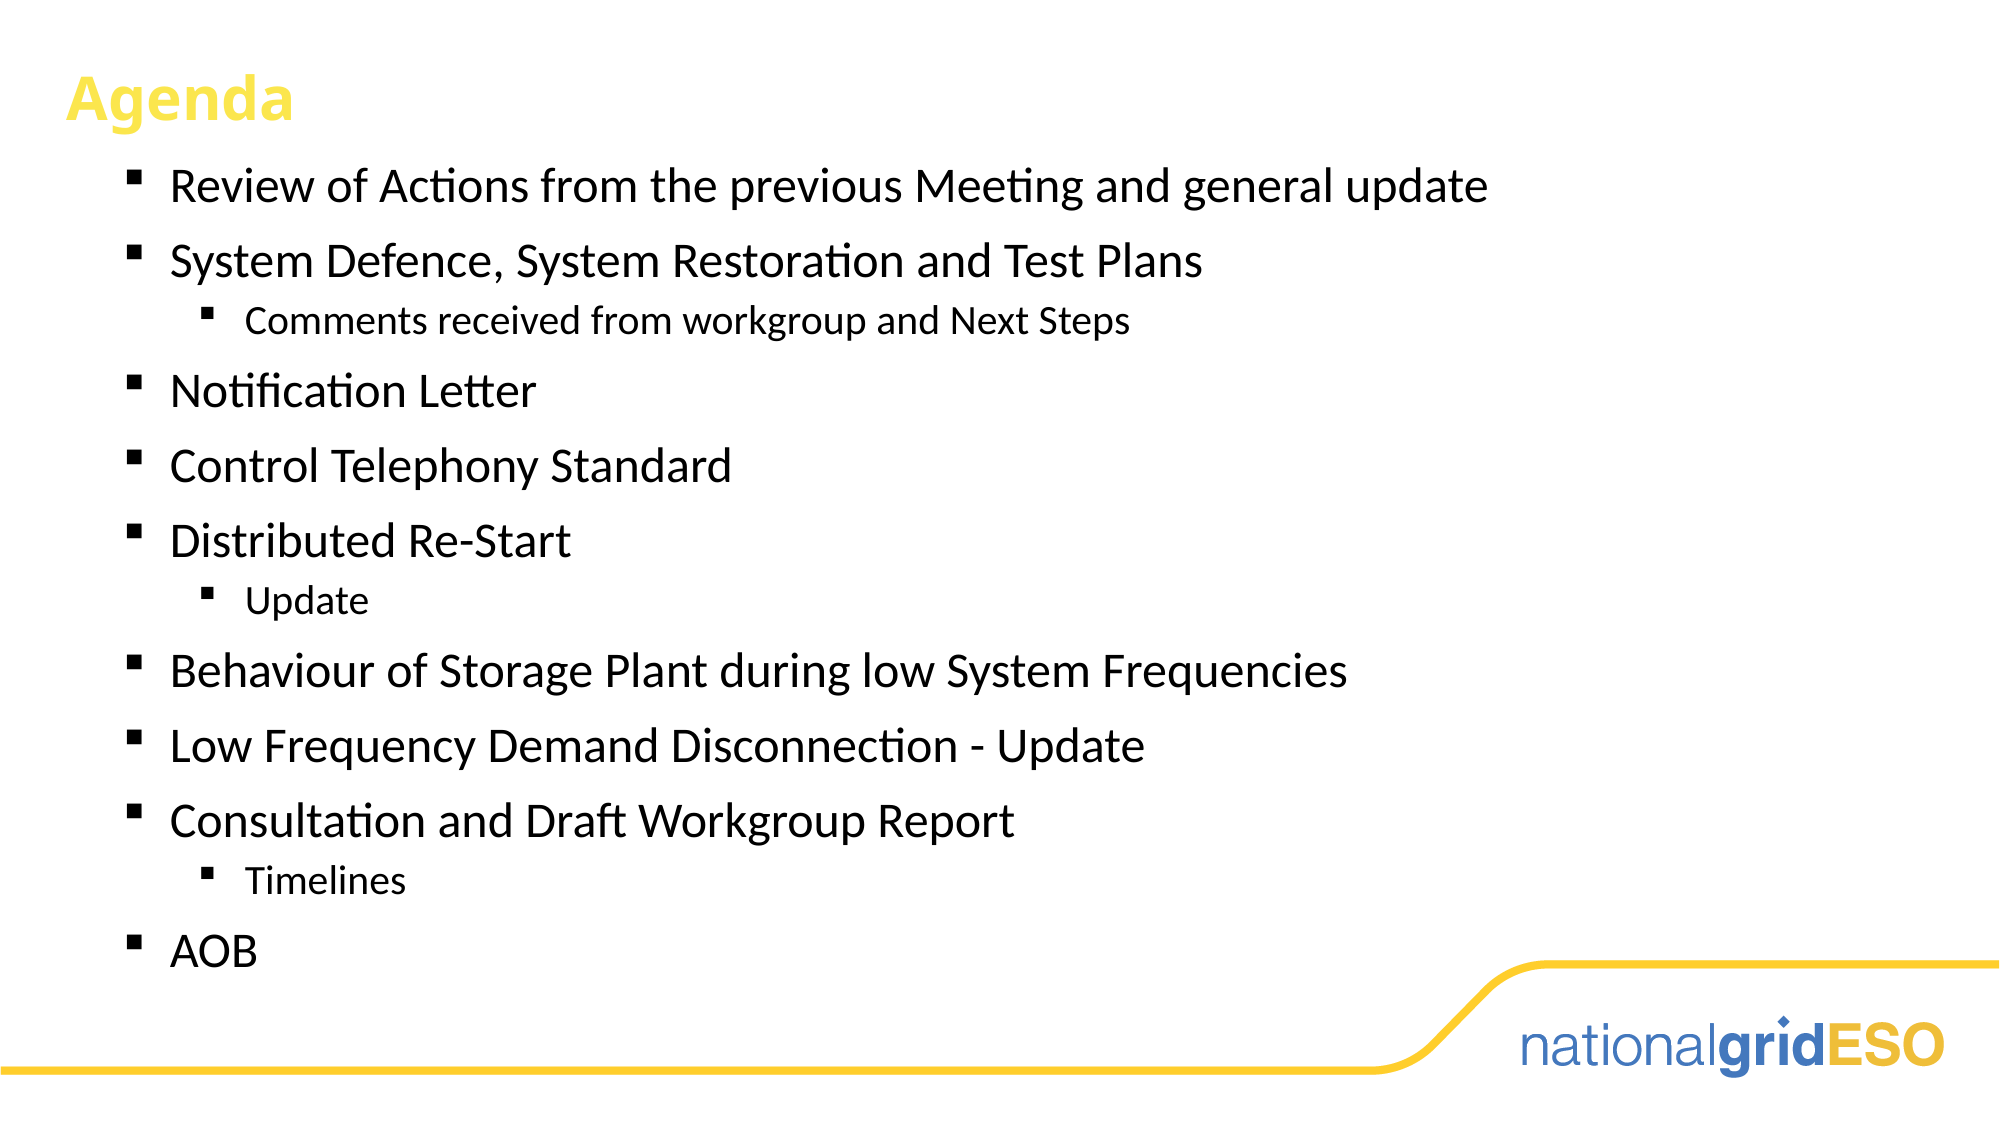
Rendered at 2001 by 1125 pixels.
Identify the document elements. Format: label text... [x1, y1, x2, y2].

list Review of Actions from the previous Meeting and general update System Defence, System Restoration and Test Plans Comments received from workgroup and Next Steps Notification Letter Control Telephony Standard Distributed Re-Start Update Behaviour of Storage Plant during low System Frequencies Low Frequency Demand Disconnection - Update Consultation and Draft Workgroup Report Timelines AOB [107, 151, 1551, 954]
title Agenda [51, 0, 1048, 142]
picture [0, 954, 2000, 1125]
